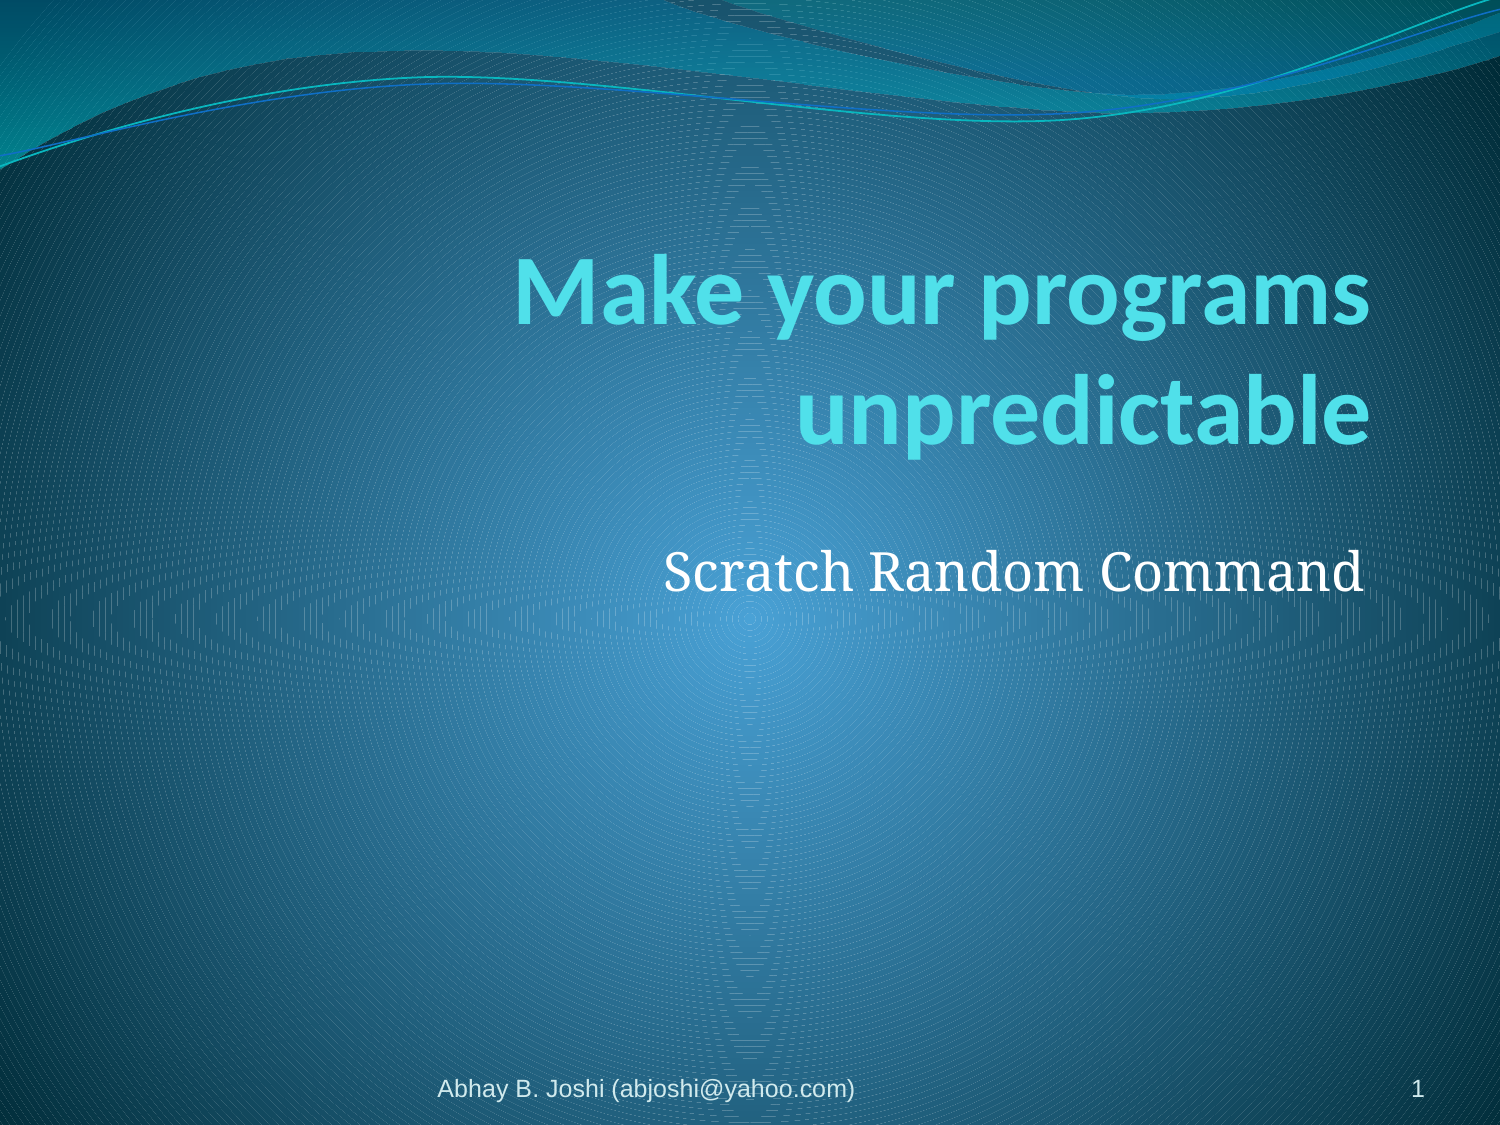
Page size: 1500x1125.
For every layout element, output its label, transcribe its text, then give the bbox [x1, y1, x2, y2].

title Make your programs unpredictable [87, 224, 1376, 525]
footer Abhay B. Joshi (abjoshi@yahoo.com) [437, 1042, 988, 1103]
slide_number 1 [1299, 1042, 1425, 1103]
subtitle Scratch Random Command [87, 529, 1376, 818]
